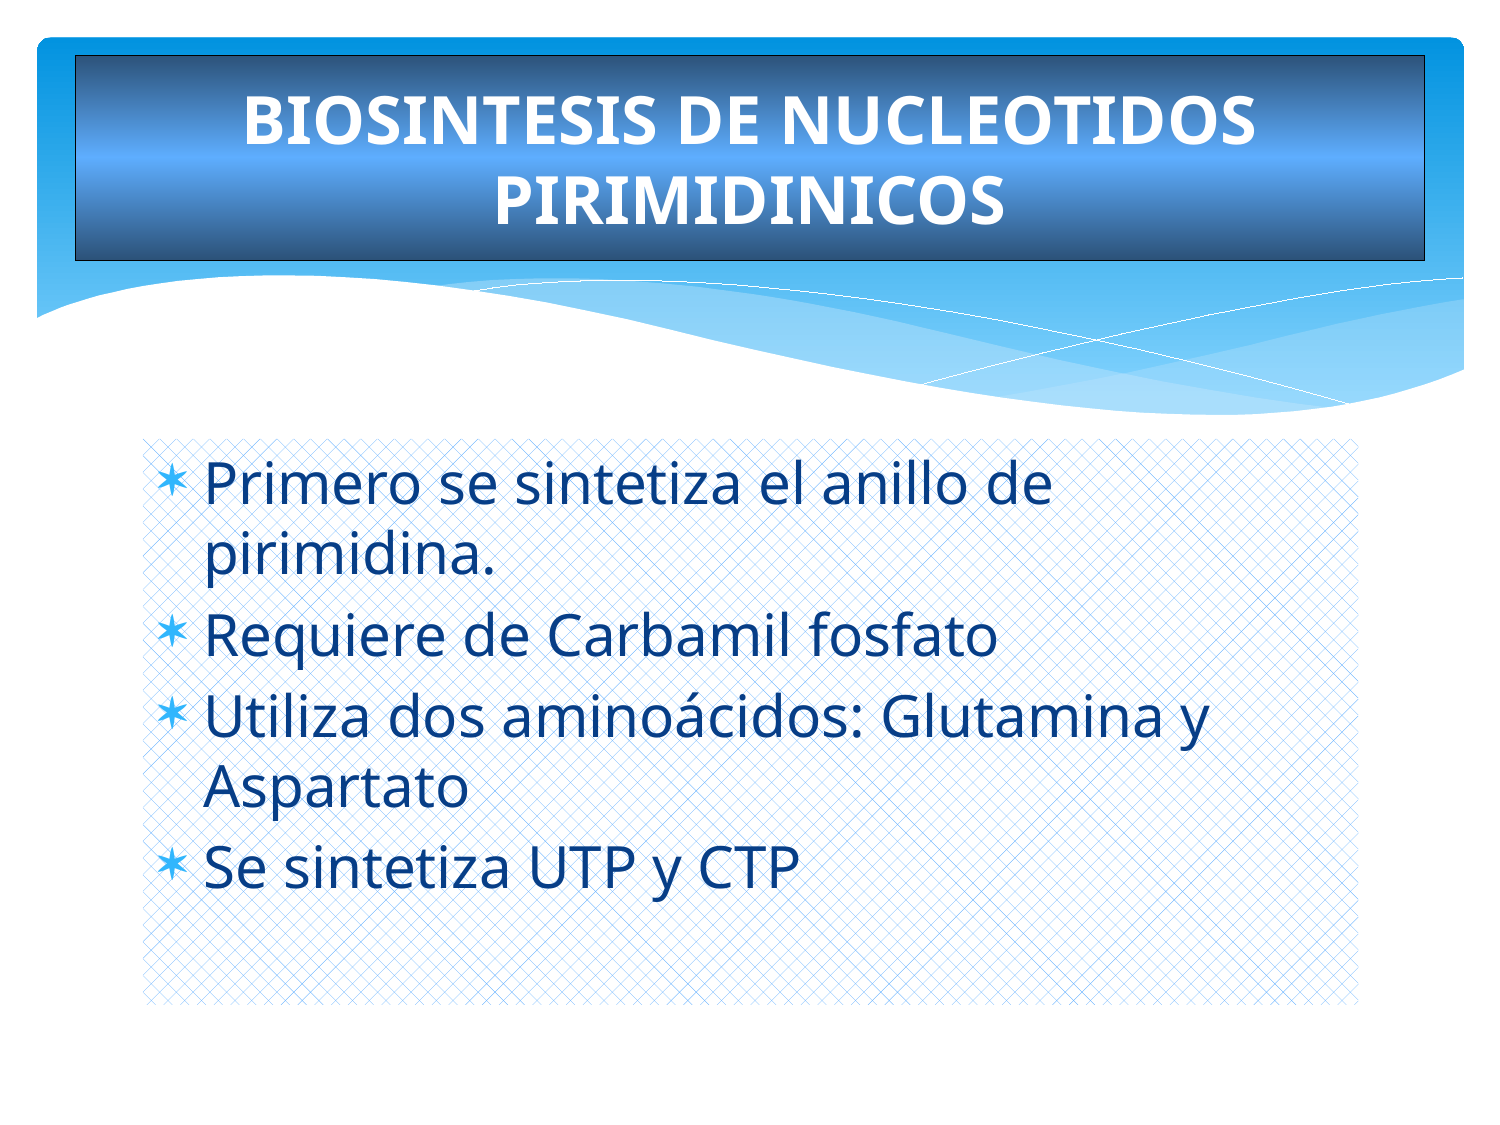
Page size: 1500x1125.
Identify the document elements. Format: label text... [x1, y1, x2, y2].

list Primero se sintetiza el anillo de pirimidina. Requiere de Carbamil fosfato Utiliza dos aminoácidos: Glutamina y Aspartato Se sintetiza UTP y CTP [143, 438, 1359, 1005]
title BIOSINTESIS DE NUCLEOTIDOS PIRIMIDINICOS [75, 55, 1425, 261]
